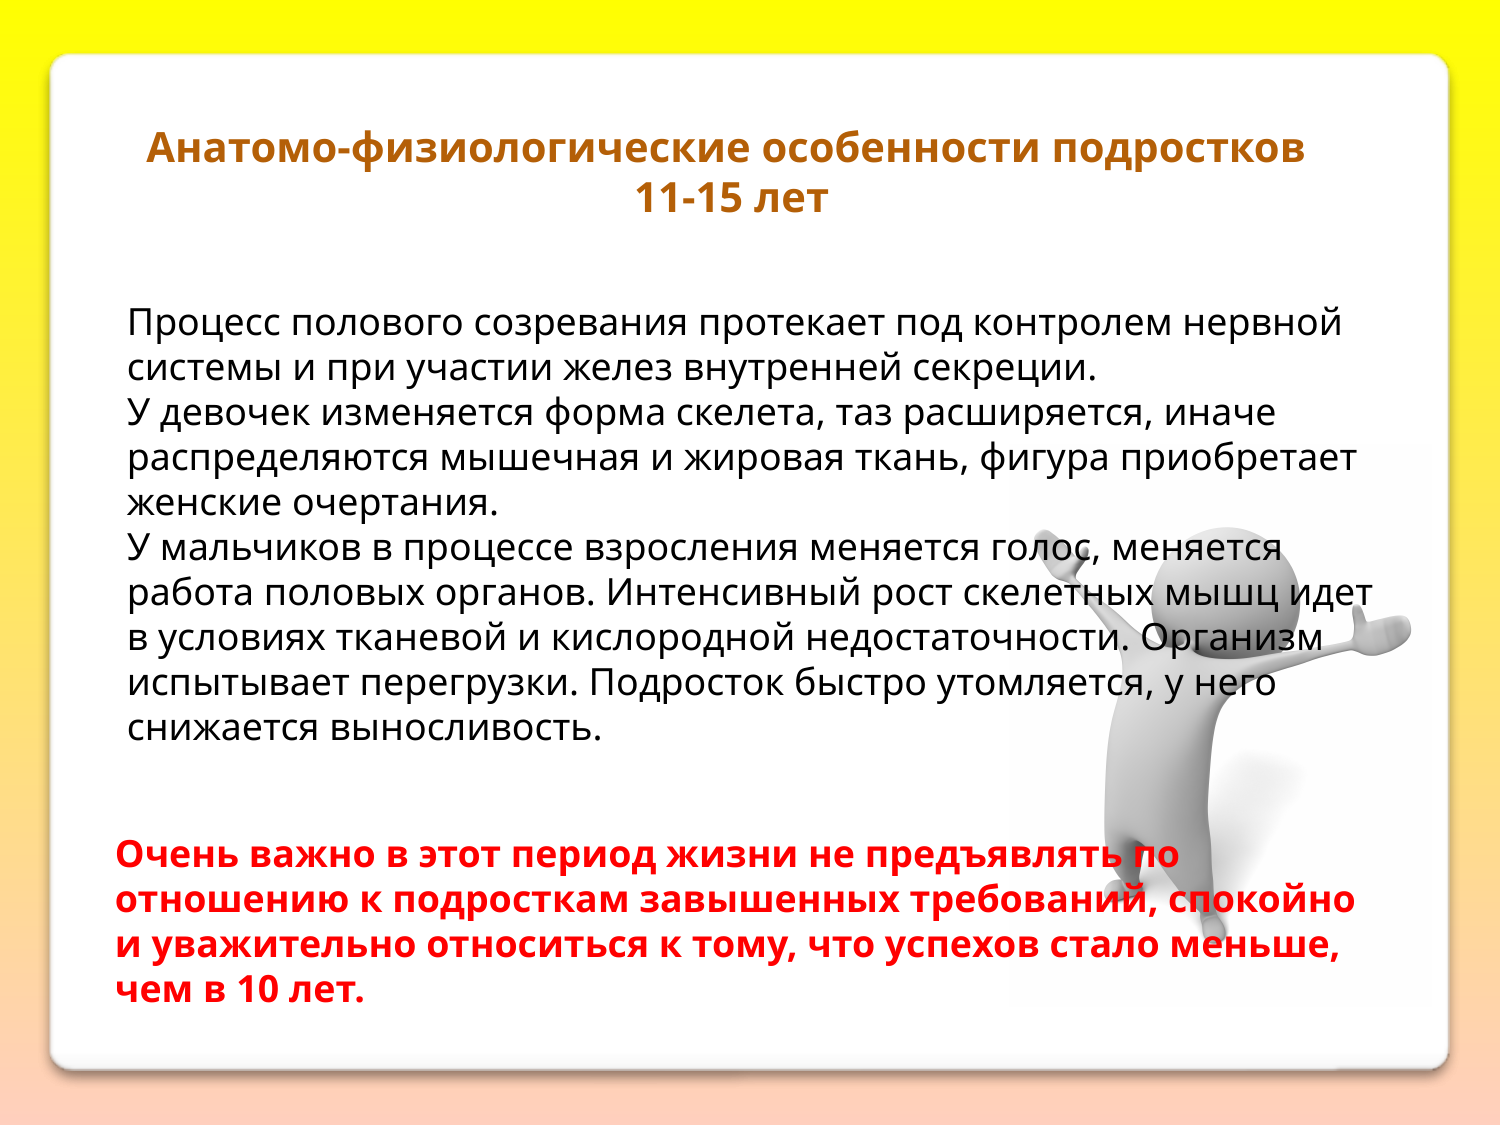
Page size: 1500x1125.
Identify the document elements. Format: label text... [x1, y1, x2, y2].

text_box Анатомо-физиологические особенности подростков 11-15 лет [88, 113, 1365, 229]
text_box Процесс полового созревания протекает под контролем нервной системы и при участии желез внутренней секреции. У девочек изменяется форма скелета, таз расширяется, иначе распределяются мышечная и жировая ткань, фигура приобретает женские очертания. У мальчиков в процессе взросления меняется голос, меняется работа половых органов. Интенсивный рост скелетных мышц идет в условиях тканевой и кислородной недостаточности. Организм испытывает перегрузки. Подросток быстро утомляется, у него снижается выносливость. [112, 290, 1412, 801]
picture [1009, 444, 1432, 1007]
text_box Очень важно в этот период жизни не предъявлять по отношению к подросткам завышенных требований, спокойно и уважительно относиться к тому, что успехов стало меньше, чем в 10 лет. [100, 822, 1018, 1017]
